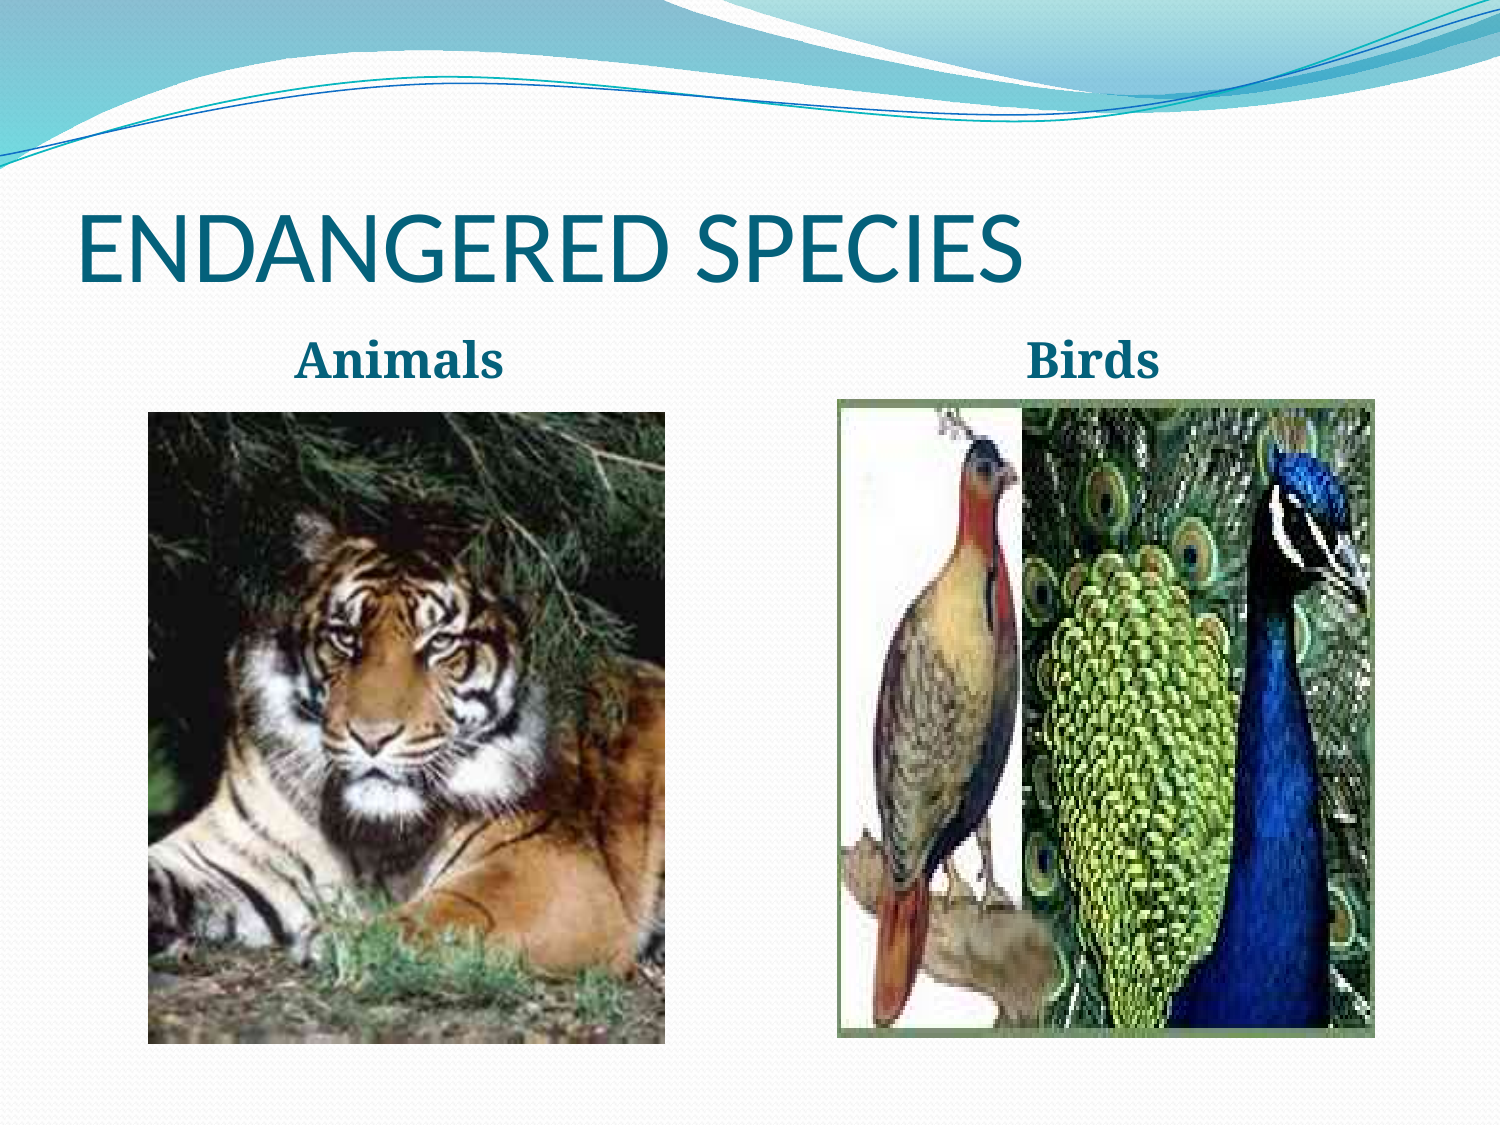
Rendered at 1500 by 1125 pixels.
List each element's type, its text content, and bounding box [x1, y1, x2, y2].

title ENDANGERED SPECIES [75, 115, 1425, 303]
list Animals [75, 304, 738, 413]
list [837, 399, 1376, 1038]
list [147, 412, 665, 1044]
list Birds [761, 305, 1425, 413]
